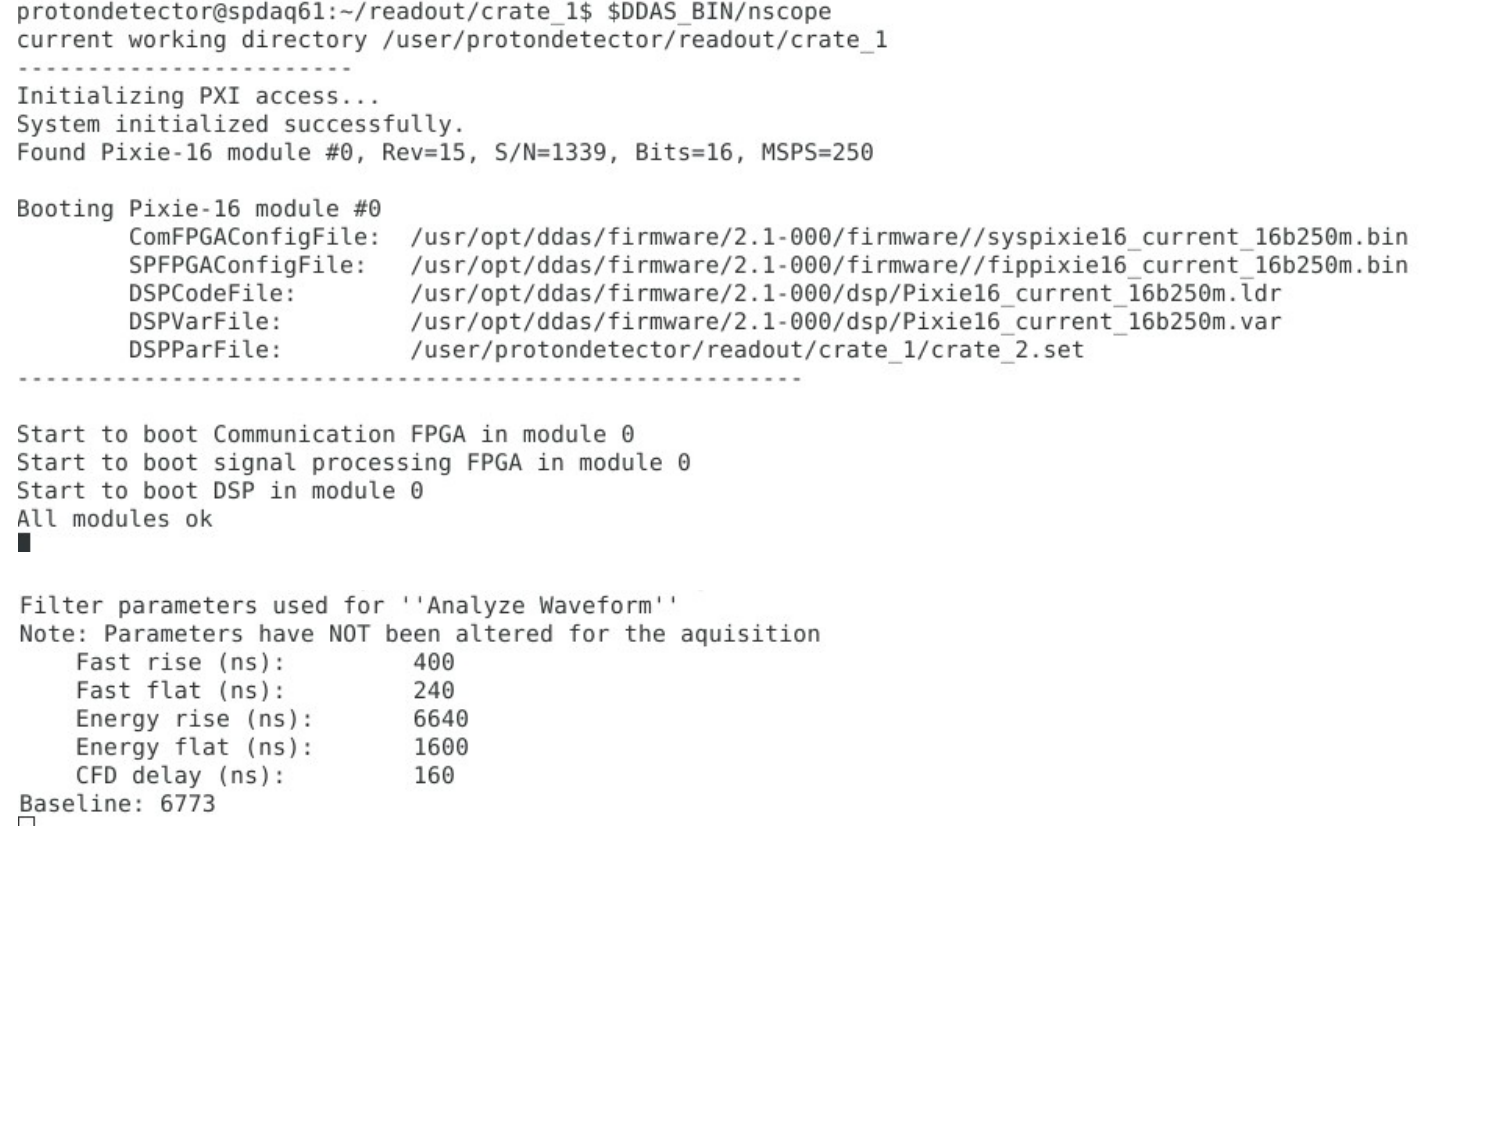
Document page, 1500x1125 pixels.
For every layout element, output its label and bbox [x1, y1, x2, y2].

picture [18, 590, 826, 826]
picture [18, 0, 1431, 552]
